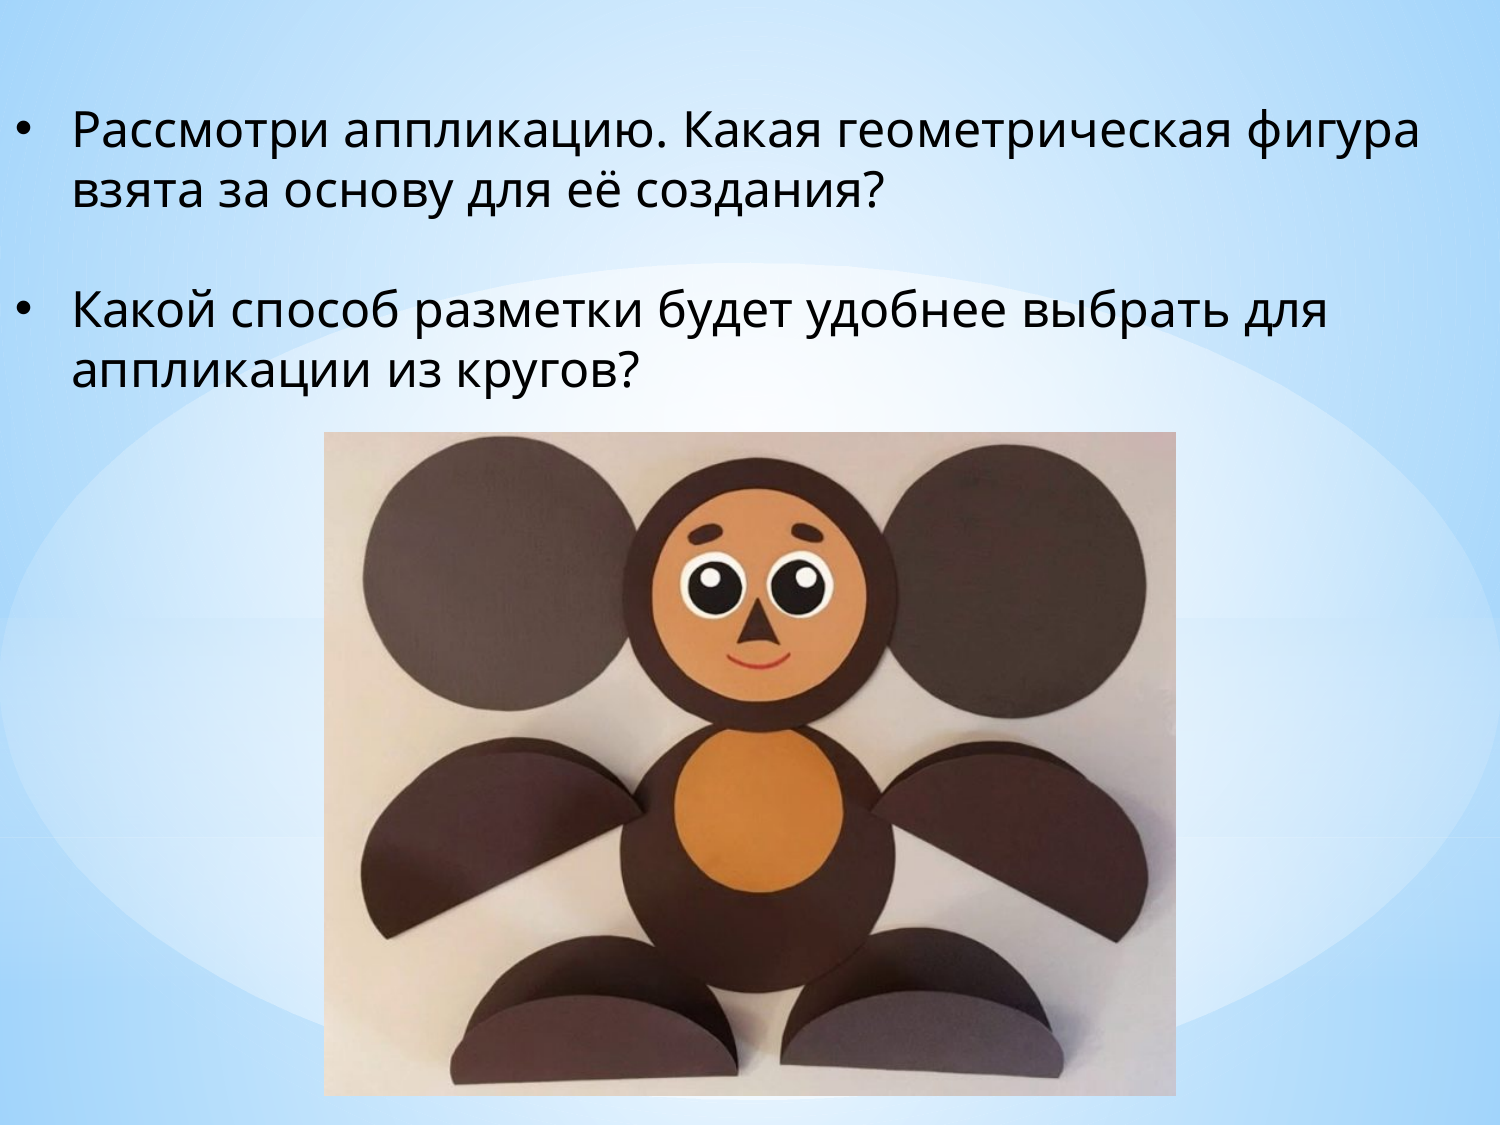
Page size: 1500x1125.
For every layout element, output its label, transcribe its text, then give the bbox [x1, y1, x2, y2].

text_box Рассмотри аппликацию. Какая геометрическая фигура взята за основу для её создания? Какой способ разметки будет удобнее выбрать для аппликации из кругов? [0, 89, 1500, 405]
picture [324, 432, 1176, 1097]
